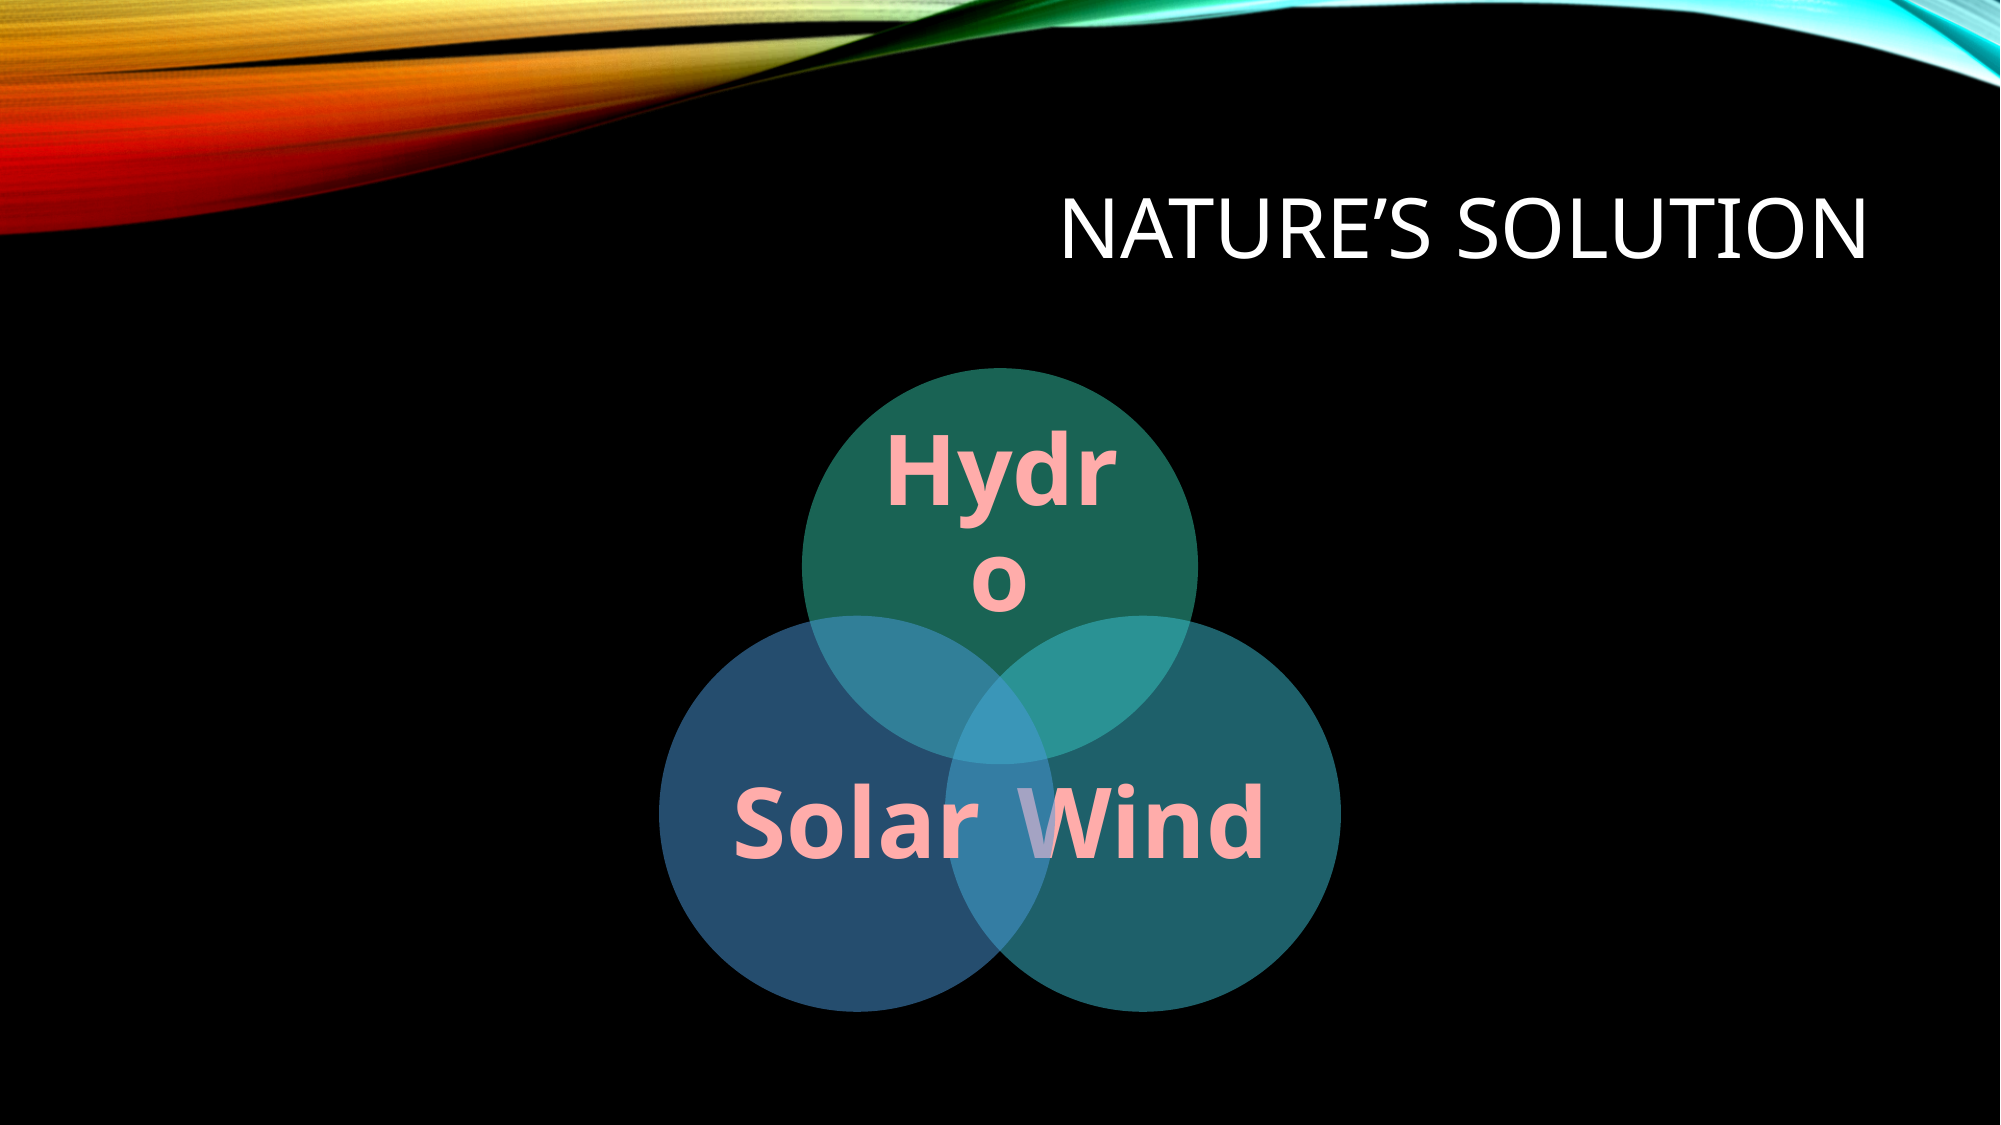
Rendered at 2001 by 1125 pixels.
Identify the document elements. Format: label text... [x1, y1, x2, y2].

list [112, 359, 1888, 1021]
title Nature’s solution [474, 125, 1888, 338]
picture [0, 0, 2000, 237]
